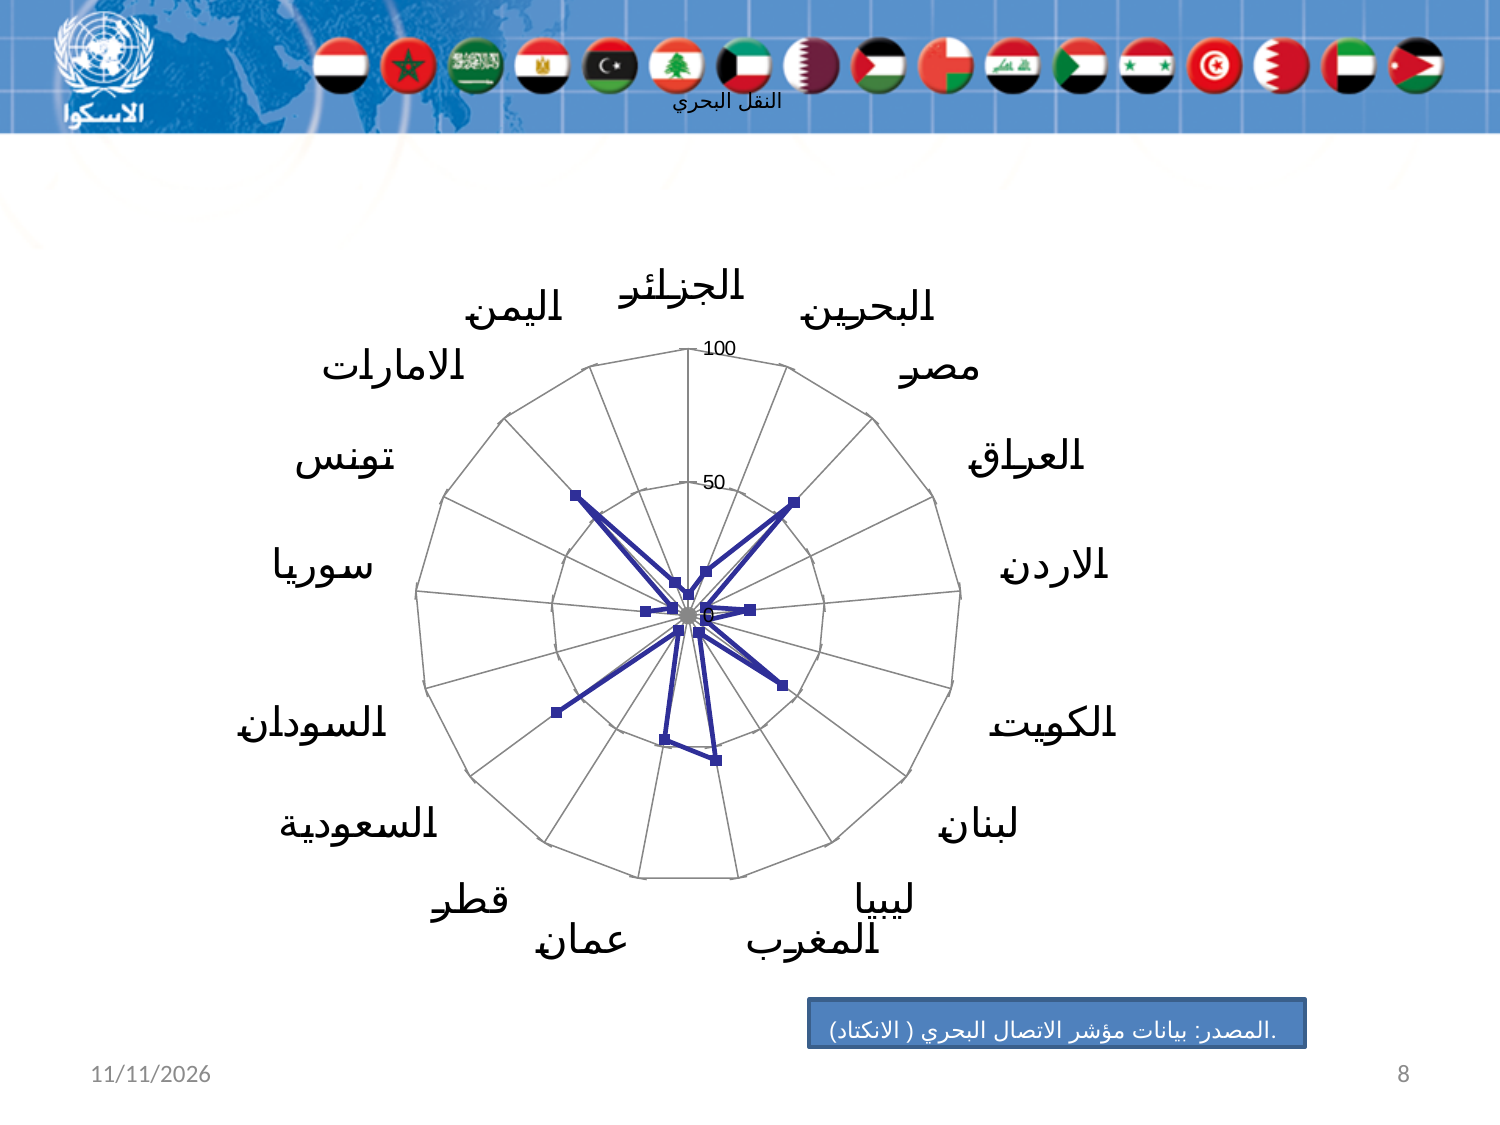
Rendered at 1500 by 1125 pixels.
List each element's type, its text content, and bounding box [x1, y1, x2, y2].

text_box المصدر: بيانات مؤشر الاتصال البحري ( الانكتاد). [807, 997, 1307, 1049]
chart [147, 243, 1282, 965]
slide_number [75, 1042, 425, 1103]
title النقل البحري [17, 54, 1443, 173]
slide_number 8 [1074, 1042, 1425, 1103]
picture [0, 0, 1500, 1125]
